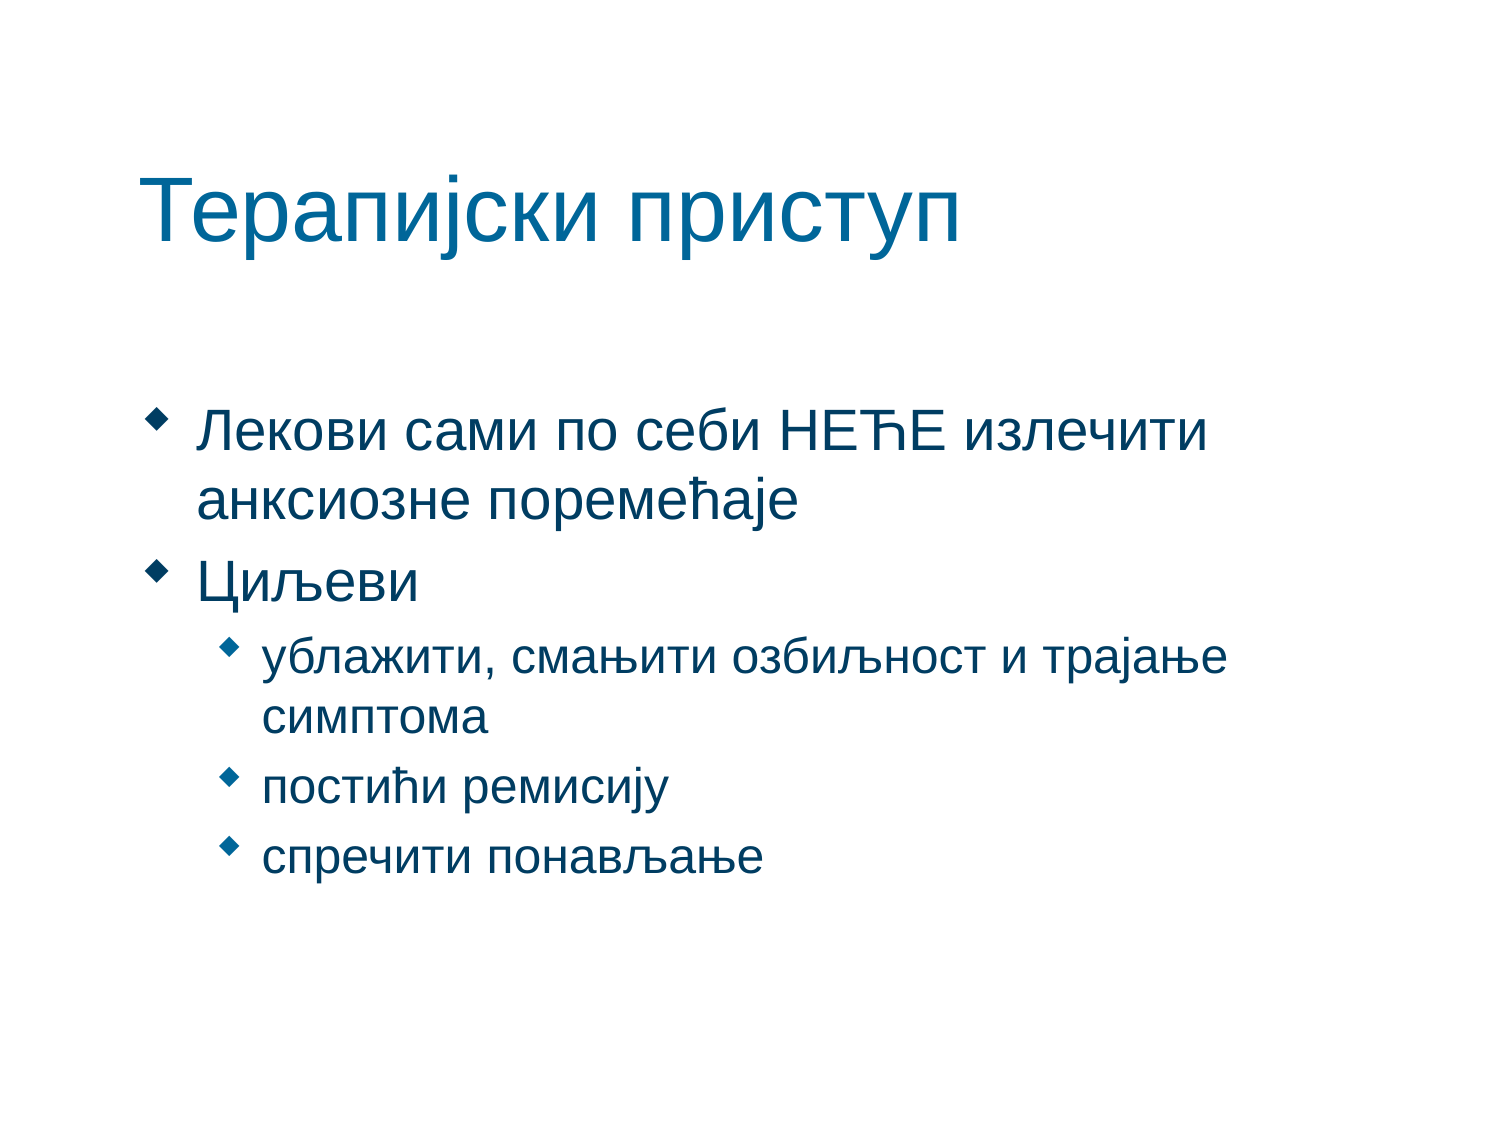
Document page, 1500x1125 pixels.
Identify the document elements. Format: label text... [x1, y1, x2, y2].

title Терапијски приступ [123, 79, 1400, 268]
list Лекови сами по себи НЕЋЕ излечити анксиозне поремећаје Циљеви ублажити, смањити озбиљност и трајање симптома постићи ремисију спречити понављање [124, 312, 1400, 1047]
